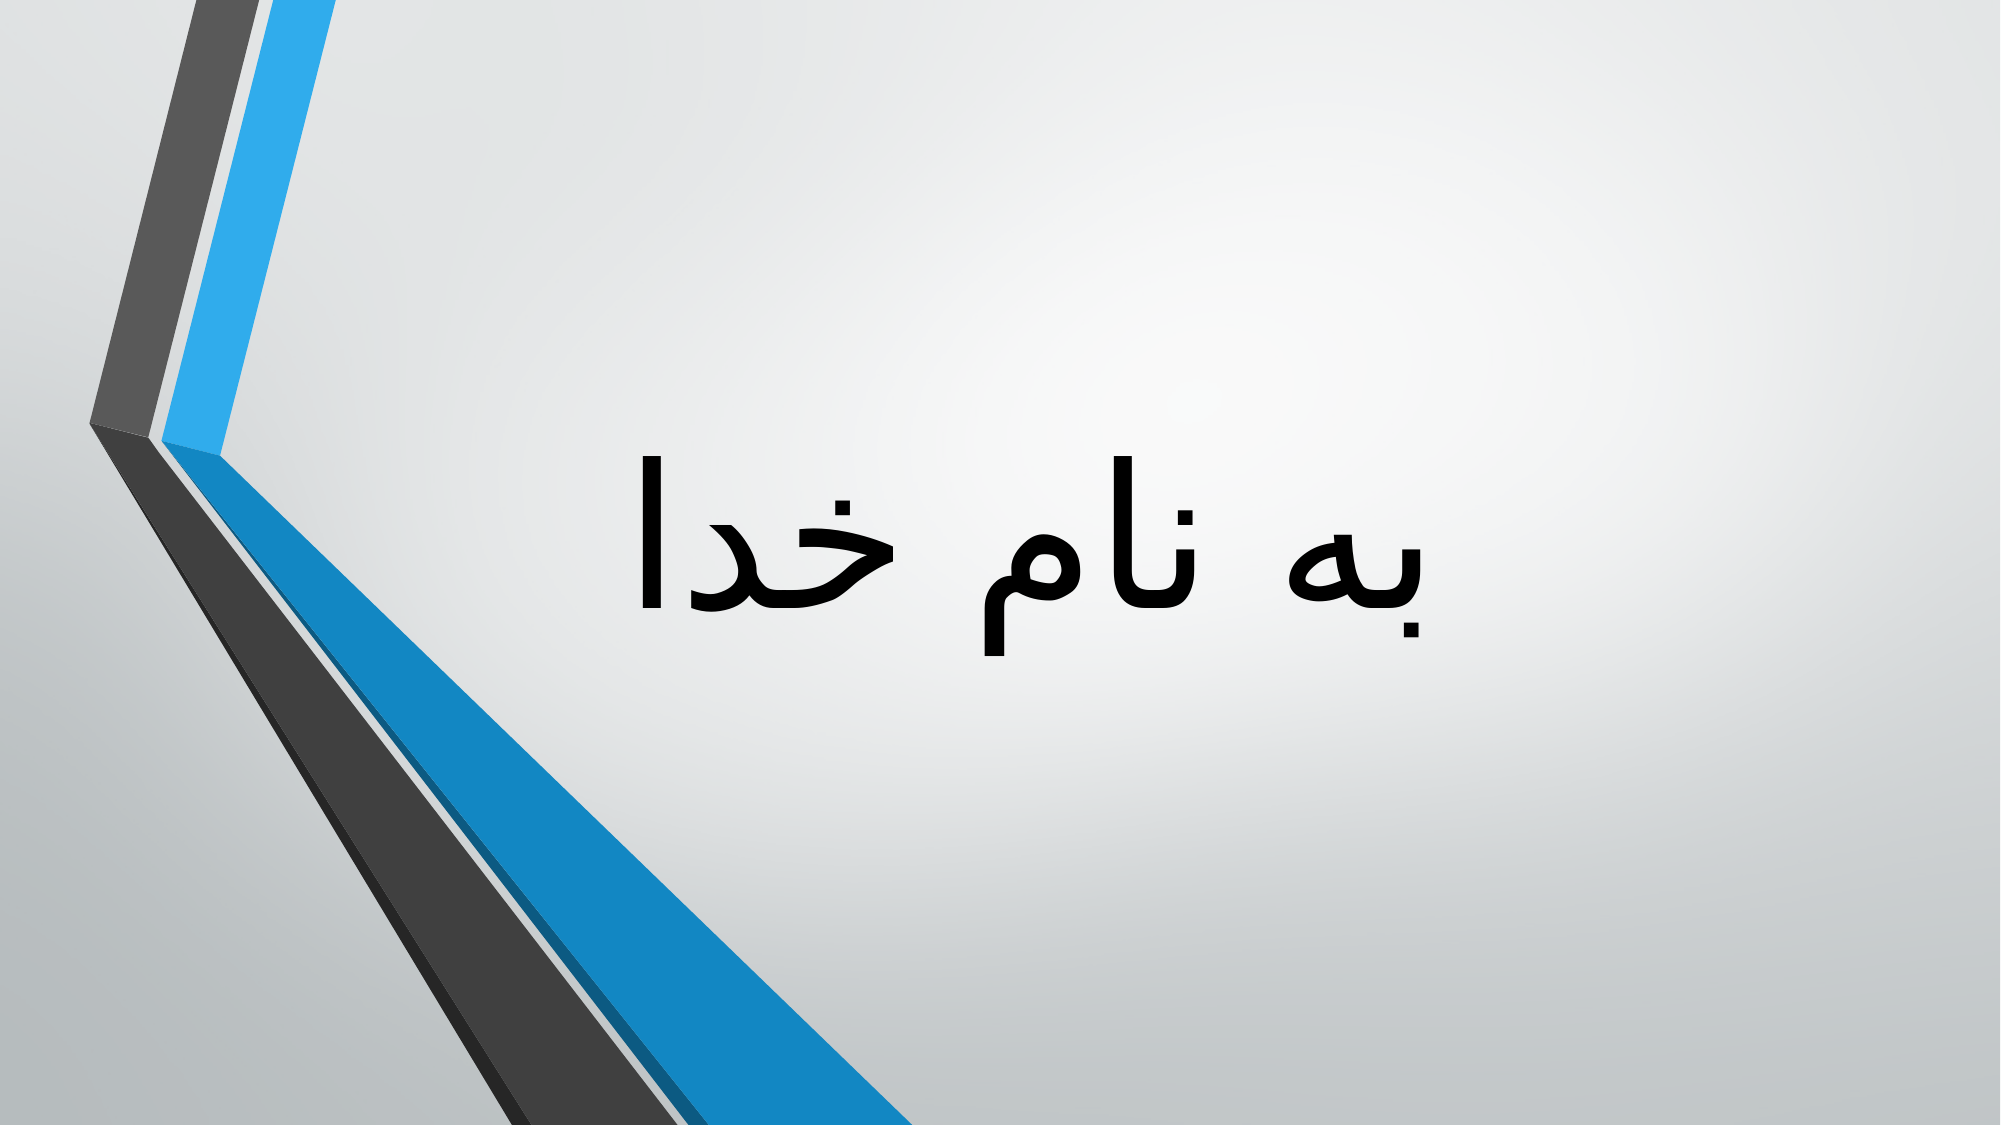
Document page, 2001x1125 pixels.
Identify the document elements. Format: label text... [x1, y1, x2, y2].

title به نام خدا [144, 103, 1887, 656]
